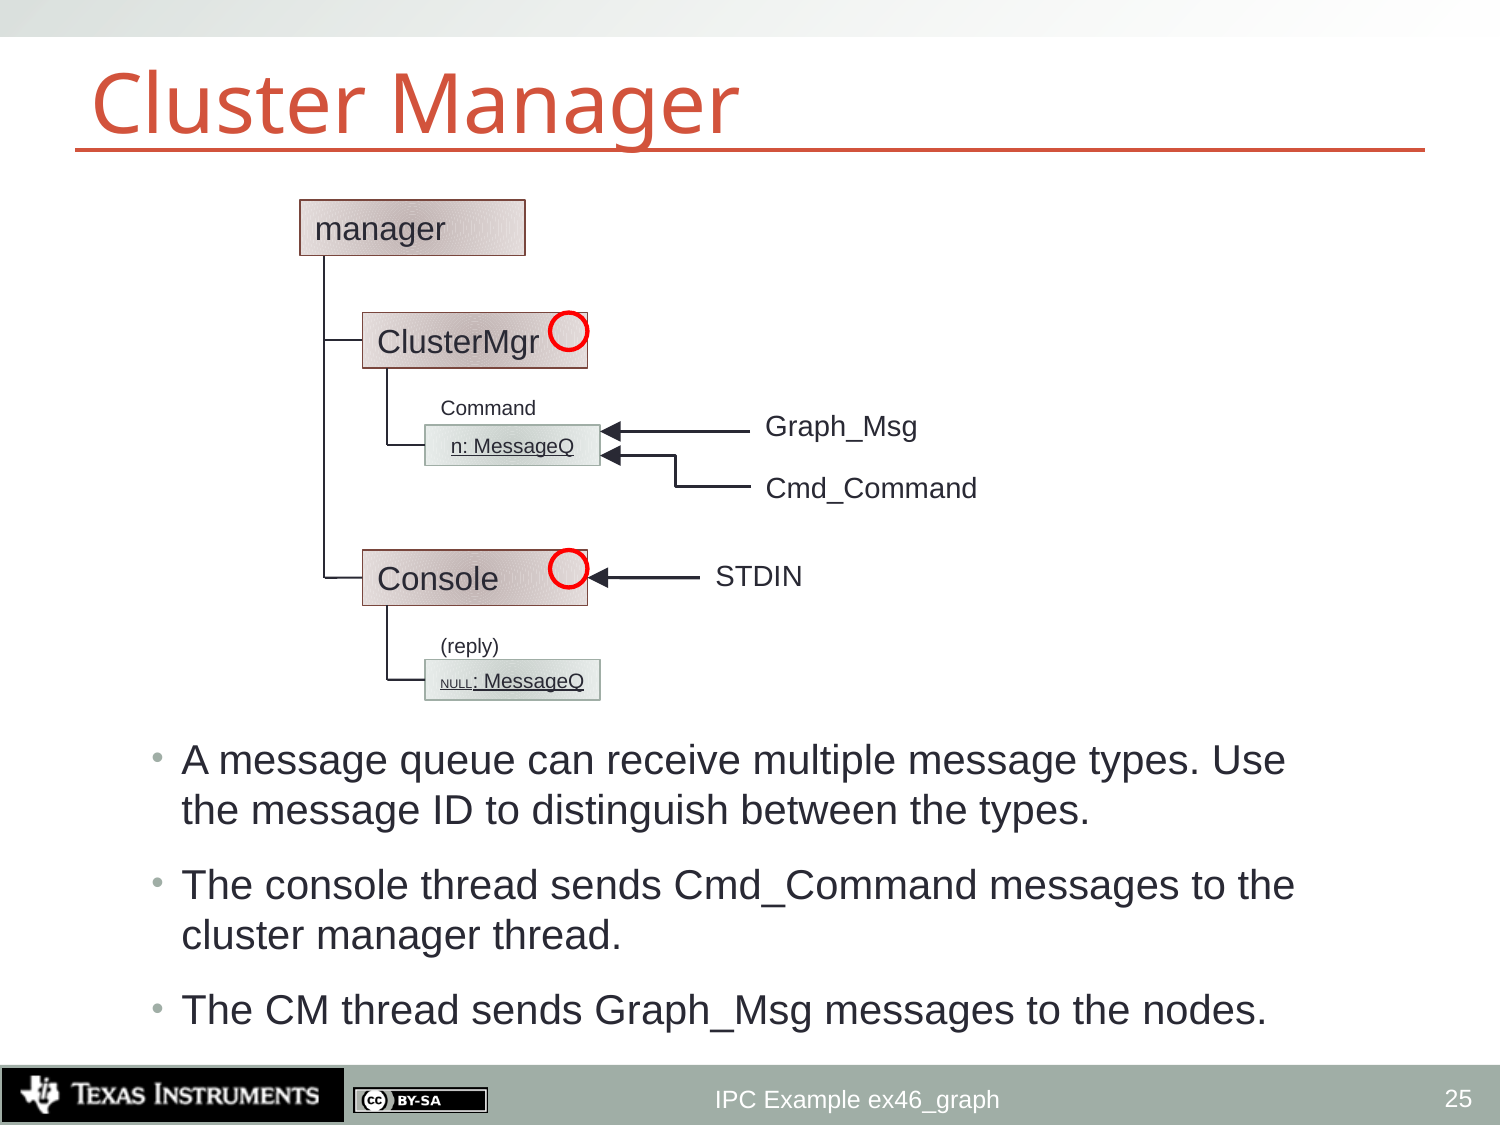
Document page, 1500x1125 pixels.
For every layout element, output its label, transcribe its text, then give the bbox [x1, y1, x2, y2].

text_box manager [299, 199, 526, 256]
text_box n: MessageQ [424, 424, 601, 466]
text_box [362, 312, 588, 369]
text_box A message queue can receive multiple message types. Use the message ID to distinguish between the types. The console thread sends Cmd_Command messages to the cluster manager thread. The CM thread sends Graph_Msg messages to the nodes. [136, 725, 1350, 1050]
text_box Graph_Msg [750, 399, 934, 450]
footer IPC Example ex46_graph [699, 1071, 1200, 1125]
picture [353, 1087, 488, 1113]
title Cluster Manager [75, 37, 1425, 163]
slide_number 25 [1400, 1071, 1488, 1125]
picture [2, 1068, 344, 1122]
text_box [599, 455, 751, 488]
text_box NULL: MessageQ [424, 659, 601, 701]
text_box Cmd_Command [750, 461, 993, 512]
text_box (reply) [425, 624, 515, 665]
text_box Command [425, 387, 552, 428]
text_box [362, 549, 588, 606]
text_box STDIN [700, 549, 818, 600]
